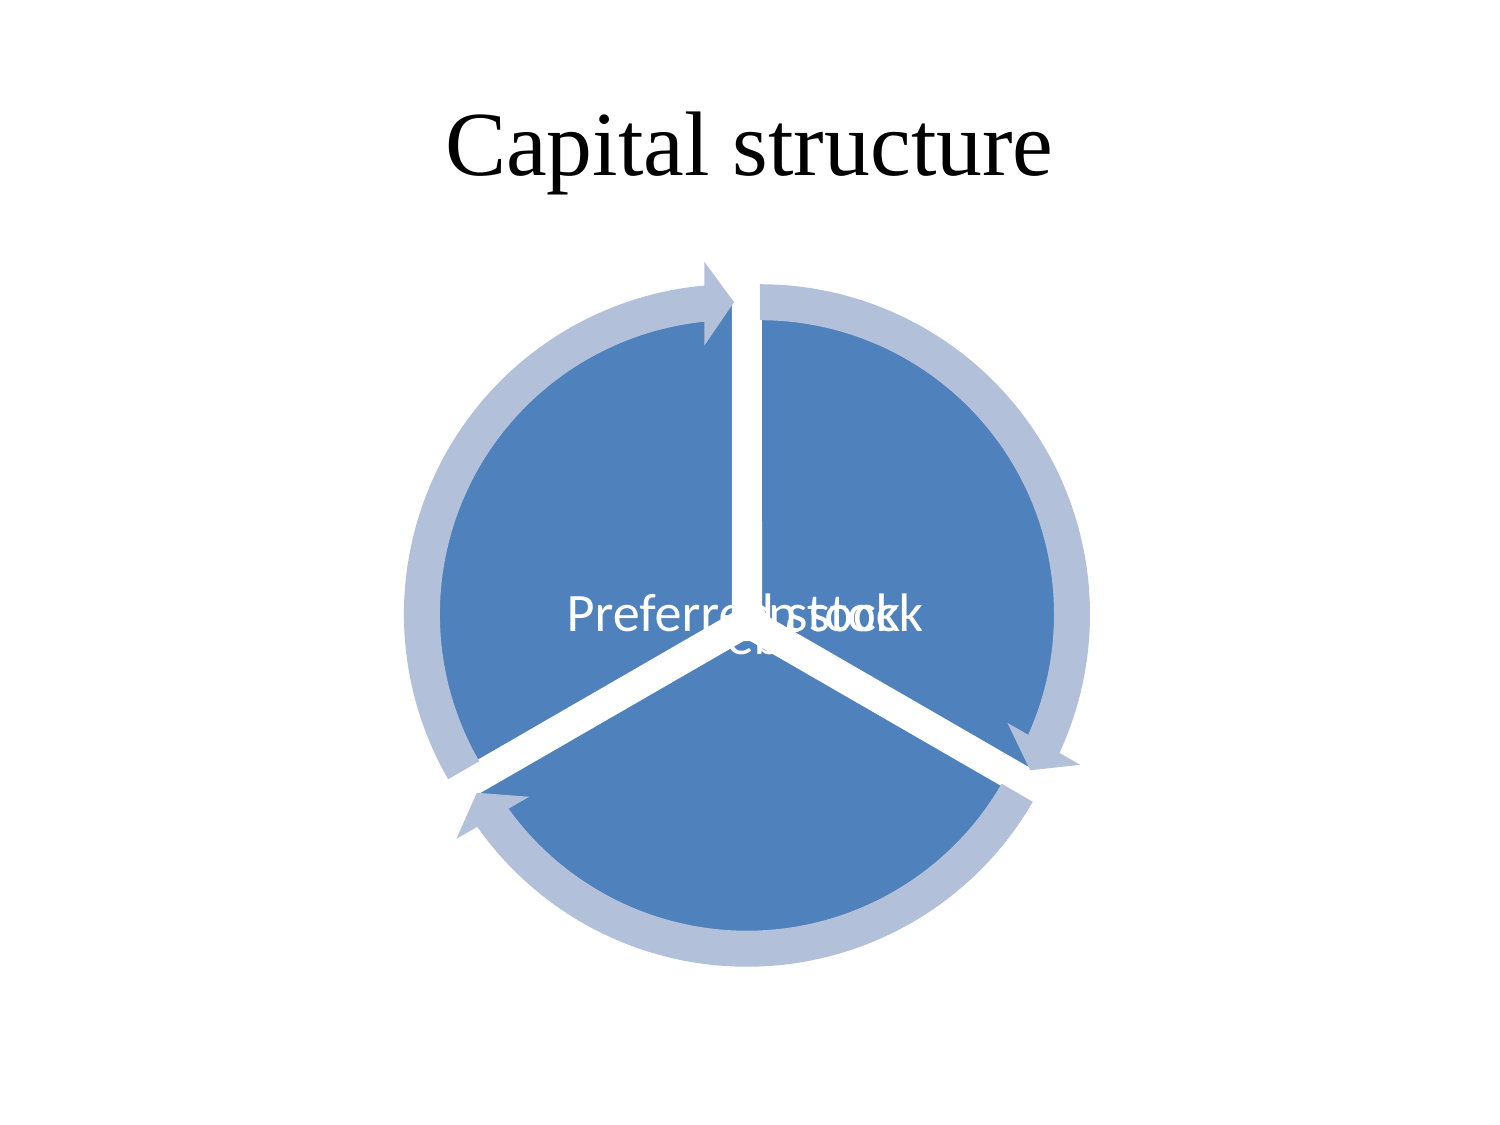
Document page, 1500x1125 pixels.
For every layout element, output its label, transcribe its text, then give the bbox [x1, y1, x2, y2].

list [49, 250, 1445, 1001]
title Capital structure [75, 45, 1425, 233]
